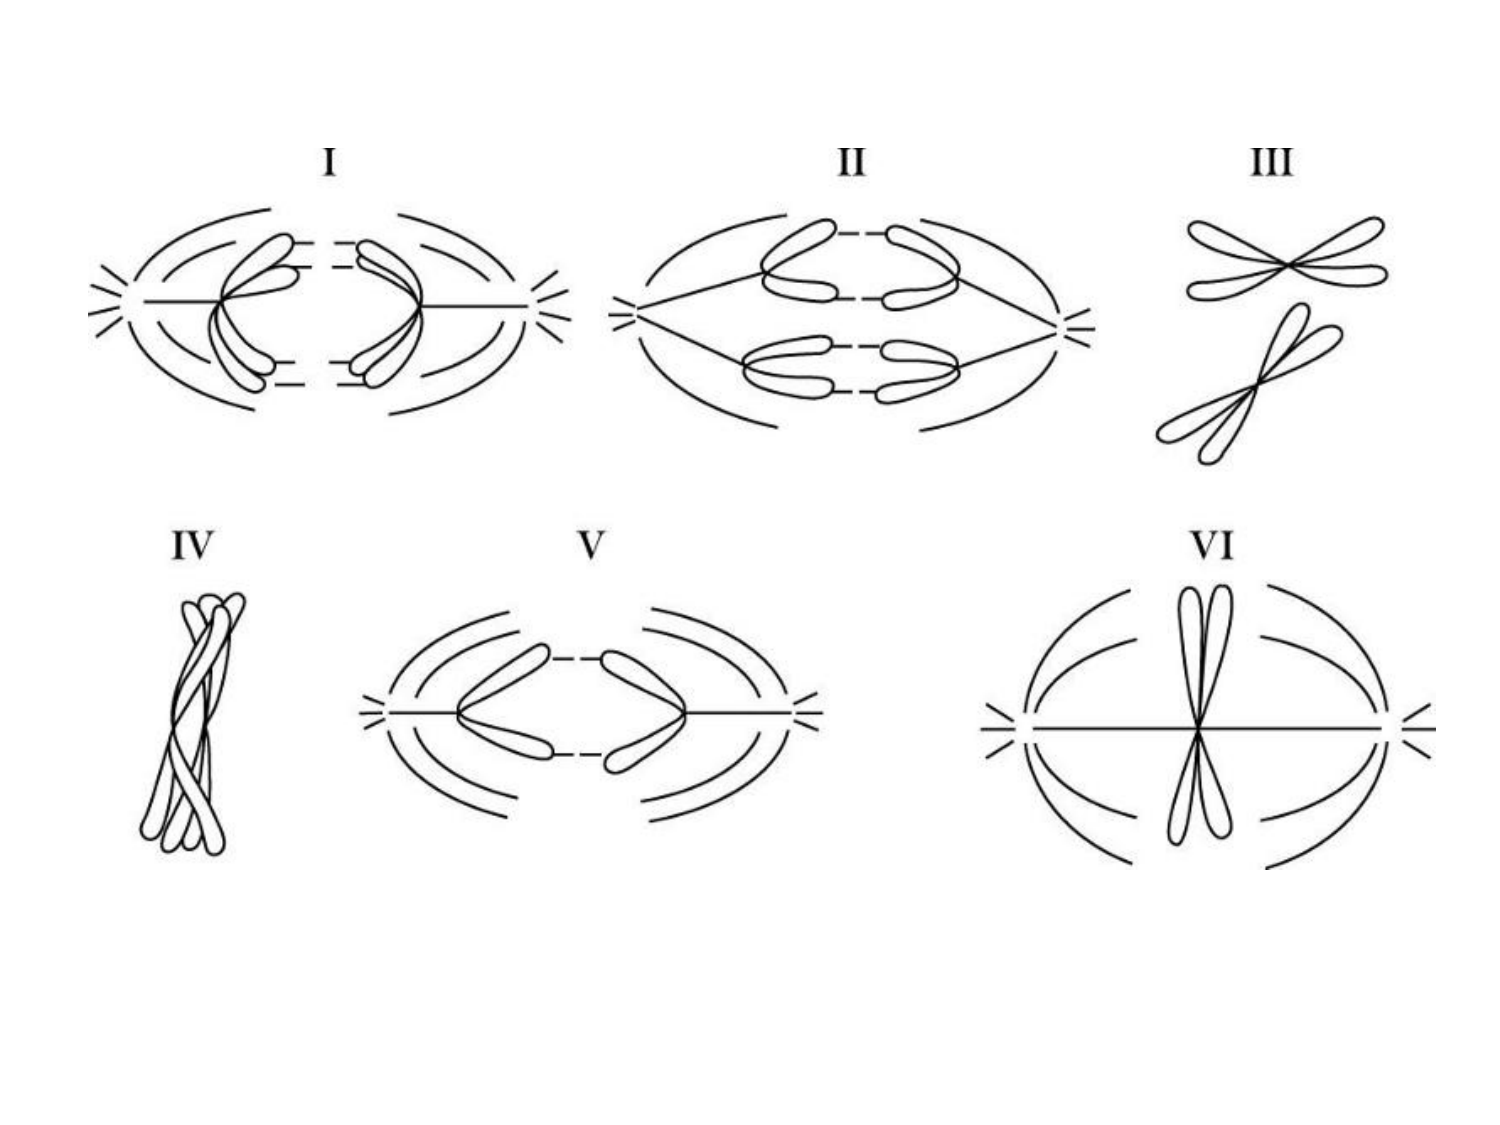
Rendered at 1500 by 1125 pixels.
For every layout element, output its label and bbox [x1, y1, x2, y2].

picture [88, 148, 1436, 870]
